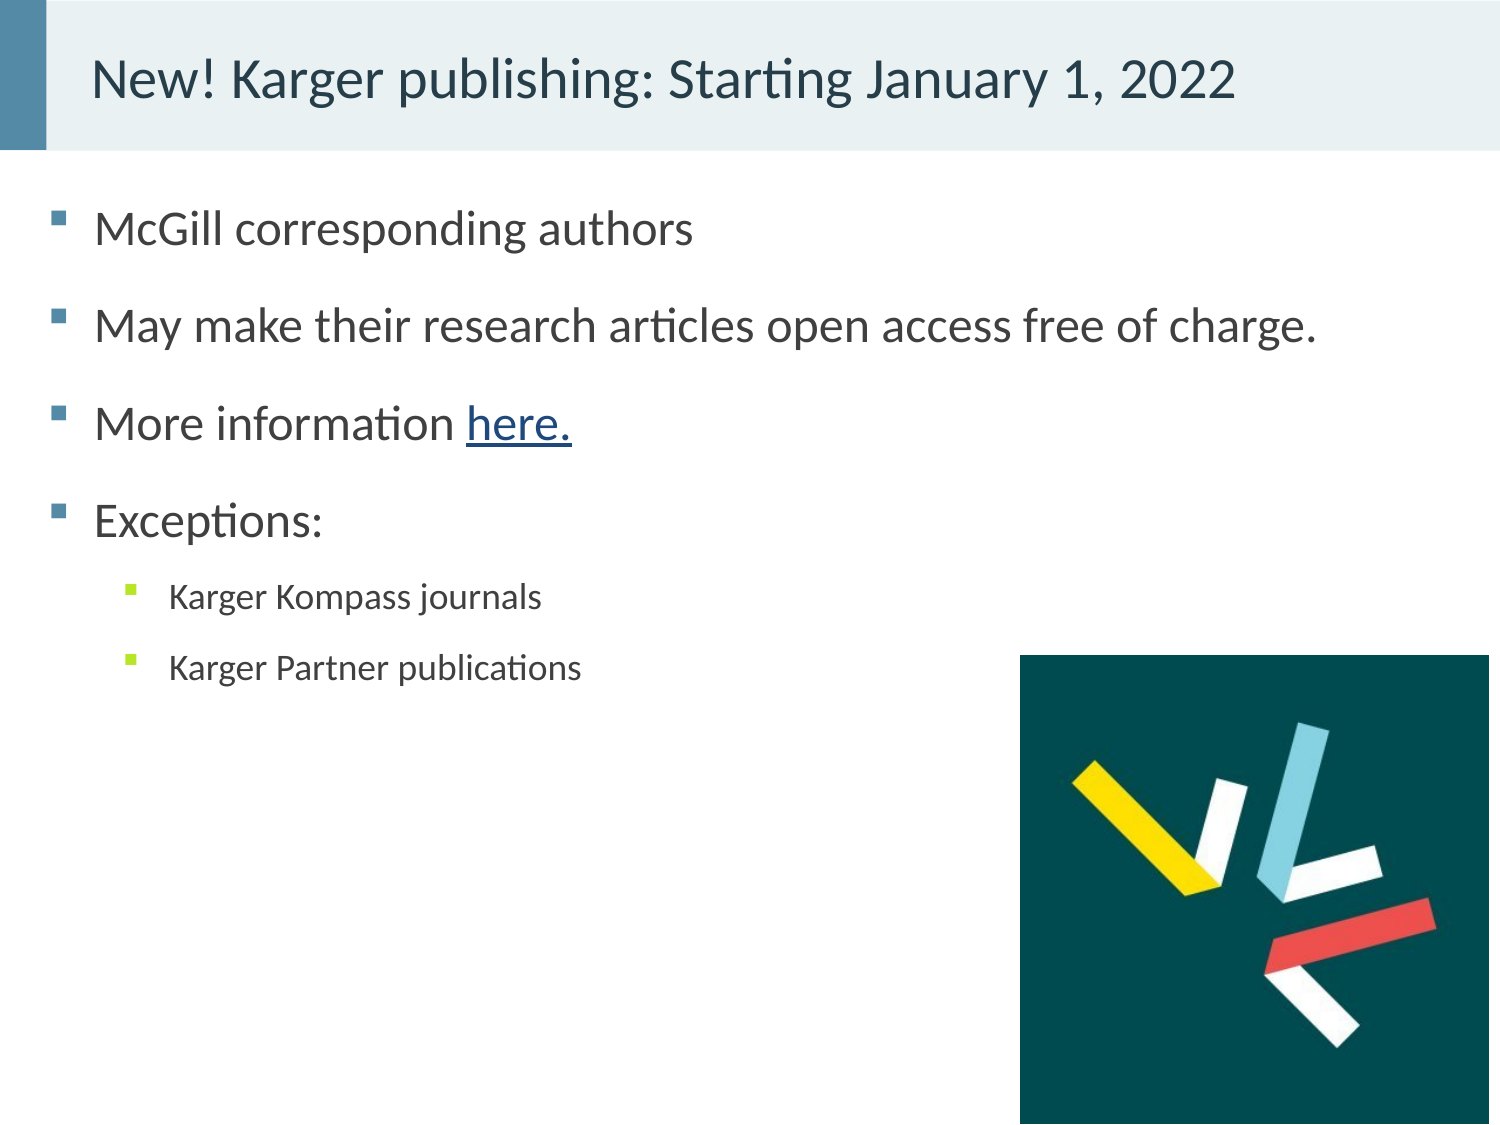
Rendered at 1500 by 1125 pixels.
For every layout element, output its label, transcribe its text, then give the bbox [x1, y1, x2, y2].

picture [1020, 655, 1489, 1125]
list McGill corresponding authors May make their research articles open access free of charge. More information here. Exceptions: Karger Kompass journals Karger Partner publications [2, 149, 1458, 1021]
title New! Karger publishing: Starting January 1, 2022 [46, 0, 1500, 150]
